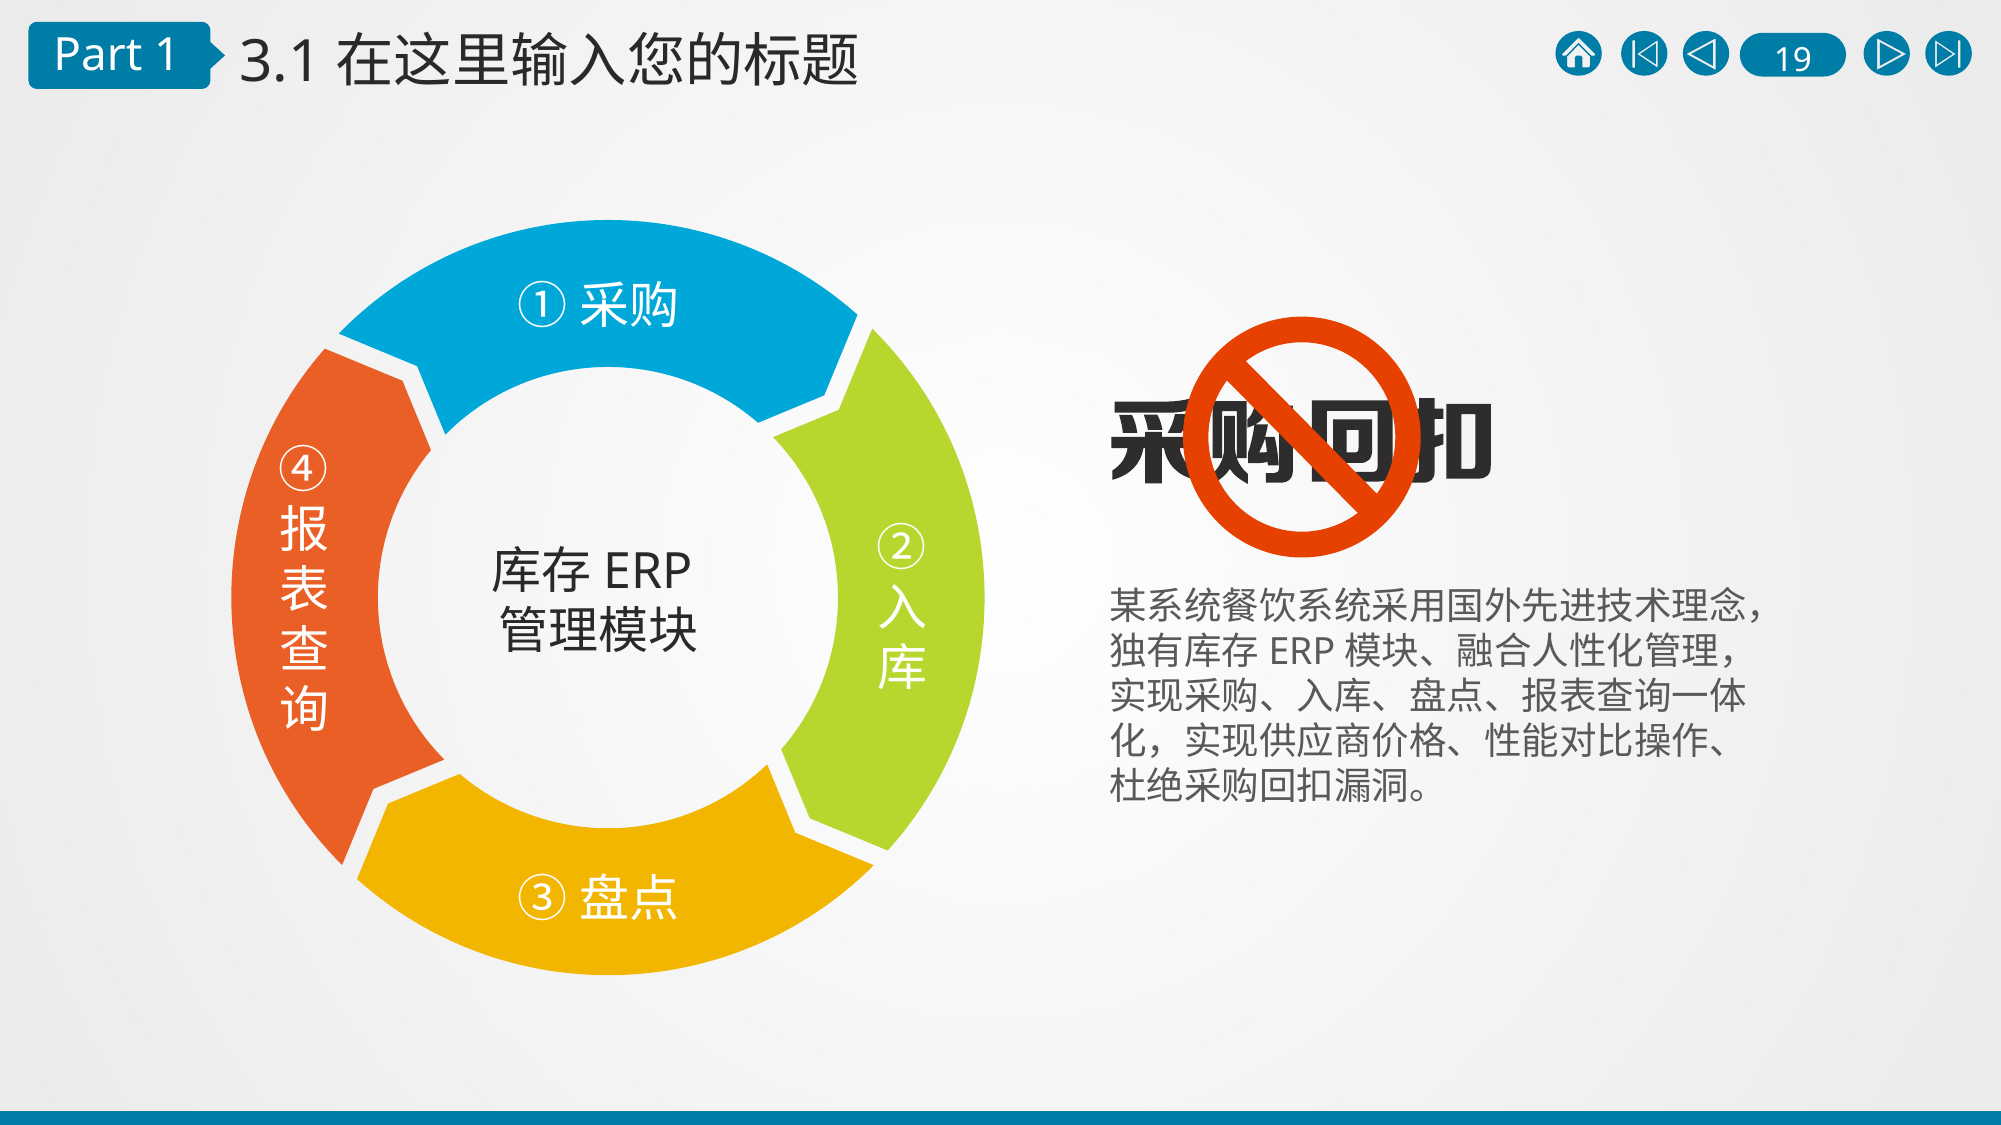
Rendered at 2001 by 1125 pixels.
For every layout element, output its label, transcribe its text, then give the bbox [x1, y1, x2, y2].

picture [0, 0, 2001, 1110]
text_box [1119, 414, 1138, 433]
text_box 某系统餐饮系统采用国外先进技术理念，独有库存ERP模块、融合人性化管理，实现采购、入库、盘点、报表查询一体化，实现供应商价格、性能对比操作、杜绝采购回扣漏洞。 [1094, 574, 1799, 815]
text_box [1111, 431, 1190, 484]
text_box [231, 348, 445, 866]
text_box 库存ERP管理模块 [475, 531, 722, 667]
text_box ④报表查询 [263, 430, 345, 746]
text_box Part 1 [38, 17, 196, 87]
text_box [1311, 400, 1393, 482]
text_box [1212, 401, 1293, 484]
text_box [773, 328, 985, 851]
text_box ③盘点 [494, 859, 703, 934]
text_box [357, 764, 874, 976]
text_box [1167, 414, 1184, 433]
text_box [1114, 398, 1189, 413]
text_box [1143, 414, 1163, 430]
text_box ②入库 [861, 508, 943, 703]
text_box [1413, 398, 1444, 483]
text_box [338, 219, 858, 435]
text_box 3.1在这里输入您的标题 [225, 15, 875, 101]
text_box ①采购 [494, 266, 703, 342]
text_box [1446, 403, 1491, 479]
text_box [1182, 316, 1421, 558]
text_box [28, 21, 225, 89]
